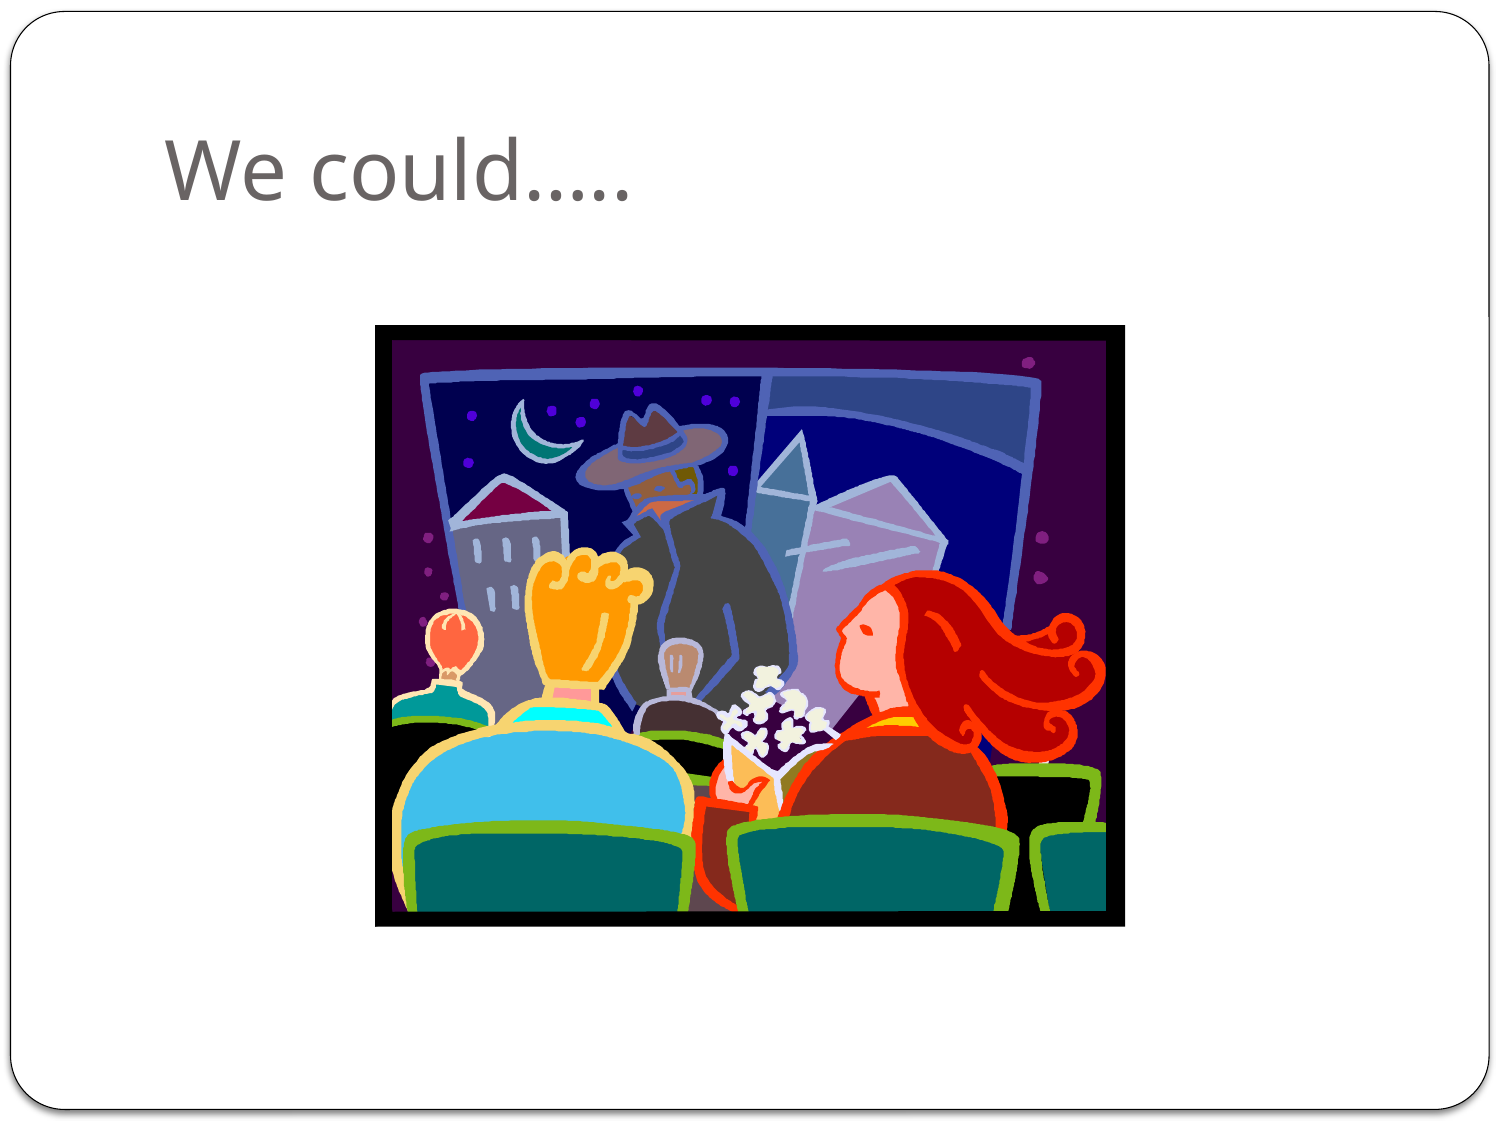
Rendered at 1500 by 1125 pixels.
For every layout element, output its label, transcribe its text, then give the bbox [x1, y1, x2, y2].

picture [374, 312, 1138, 940]
title We could….. [150, 45, 1425, 233]
